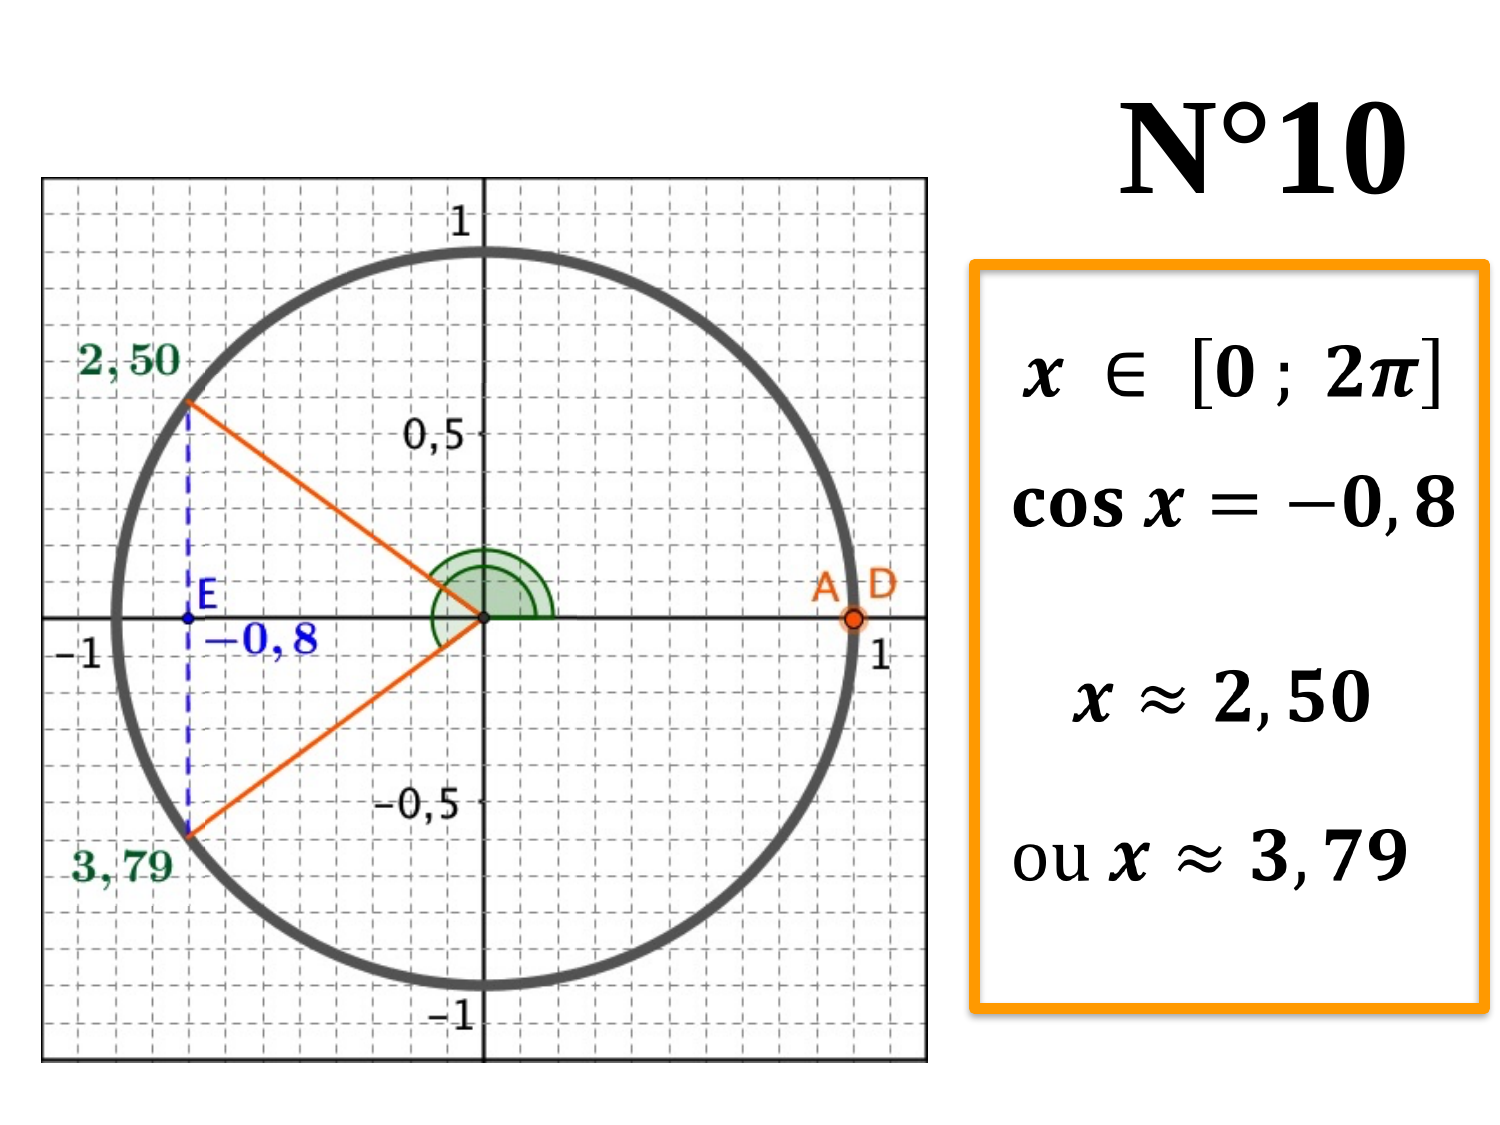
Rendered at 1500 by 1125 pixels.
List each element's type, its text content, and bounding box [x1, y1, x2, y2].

picture [41, 176, 1471, 1064]
text_box [974, 264, 1485, 1009]
title N°10 [75, 45, 1425, 233]
